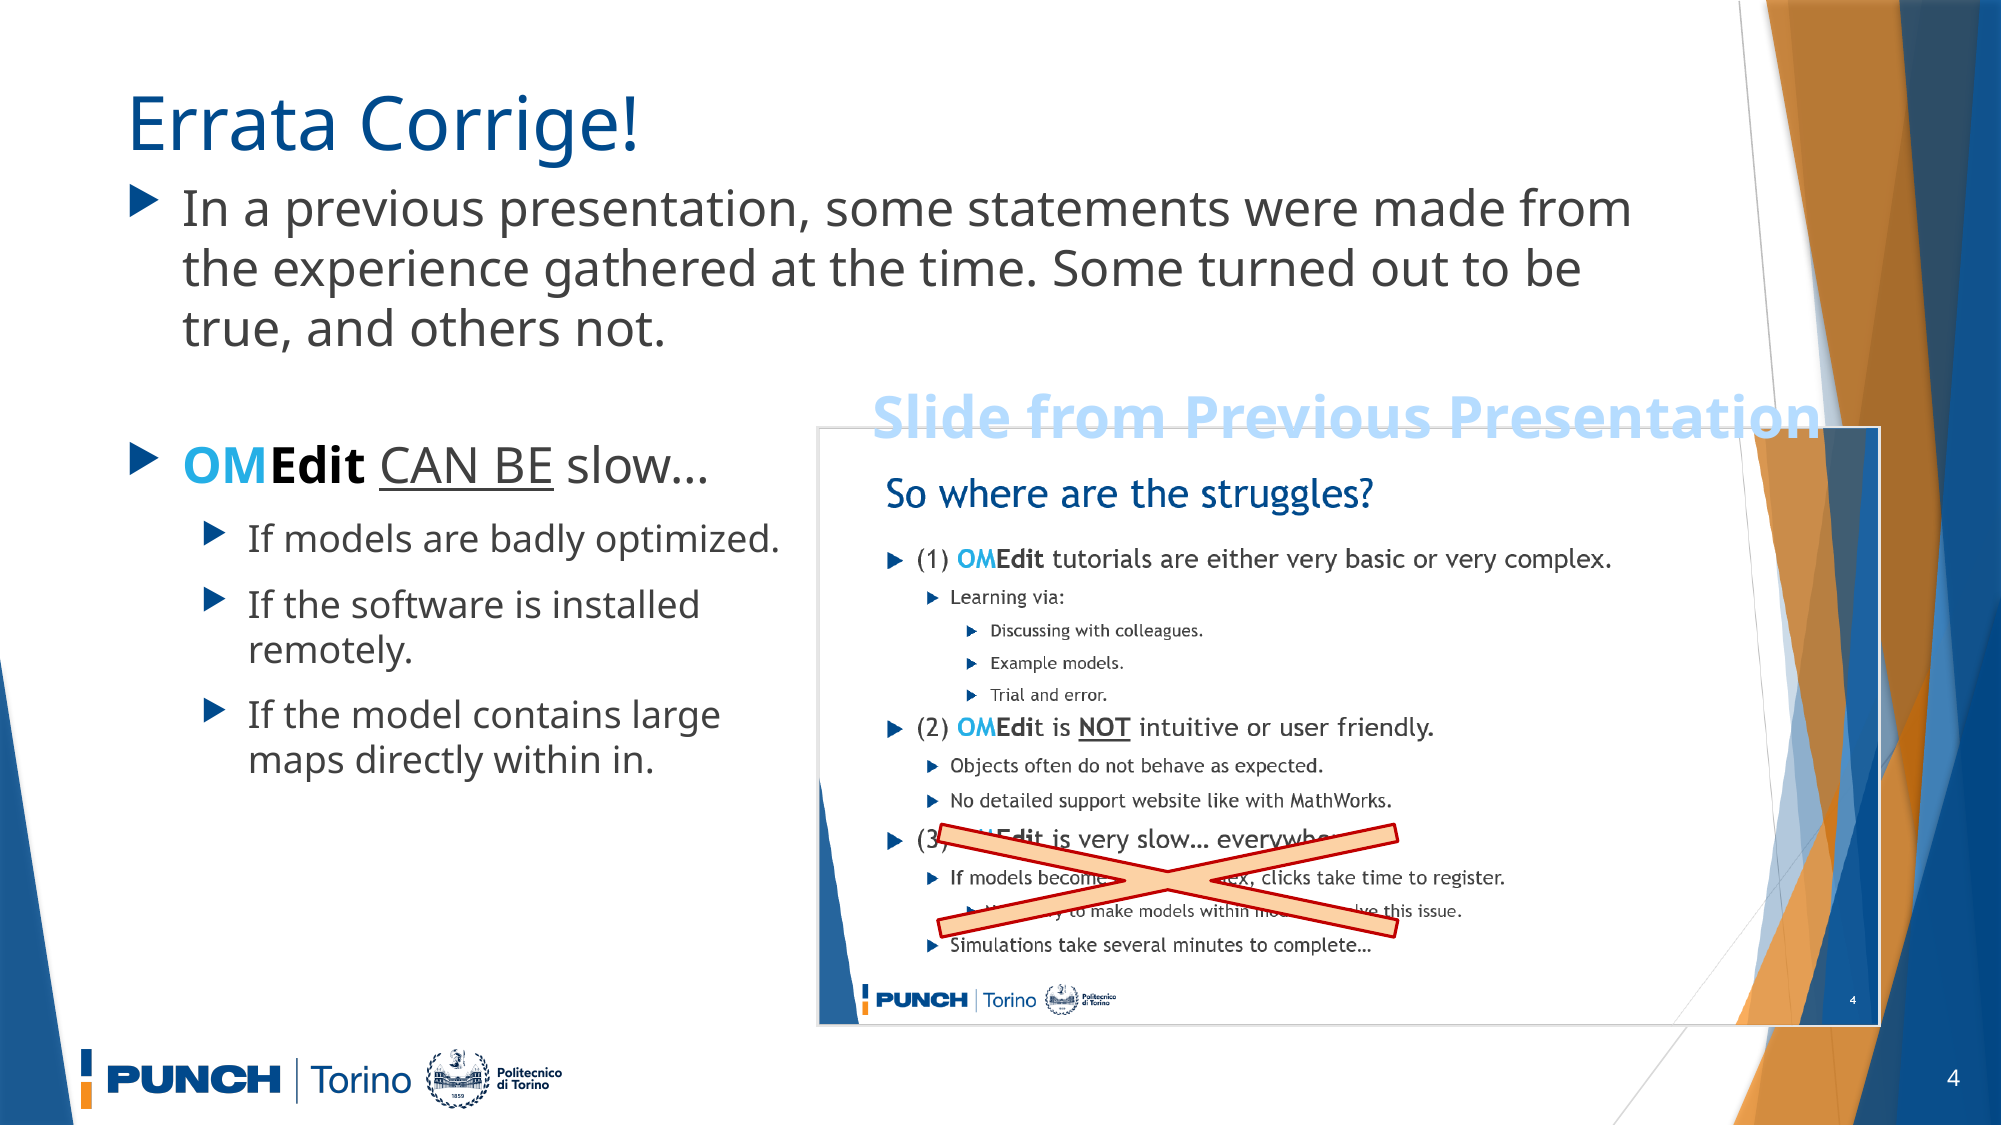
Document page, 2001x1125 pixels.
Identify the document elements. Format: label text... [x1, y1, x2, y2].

list OMEdit CAN BE slow… If models are badly optimized. If the software is installed remotely. If the model contains large maps directly within in. [111, 426, 806, 1027]
text_box Slide from Previous Presentation [858, 372, 1839, 425]
picture [815, 425, 1881, 1027]
picture [81, 1049, 411, 1109]
slide_number 4 [1863, 1048, 1976, 1109]
title Errata Corrige! [111, 68, 1522, 168]
text_box In a previous presentation, some statements were made from the experience gathered at the time. Some turned out to be true, and others not. [111, 168, 1676, 405]
picture [426, 1049, 562, 1109]
